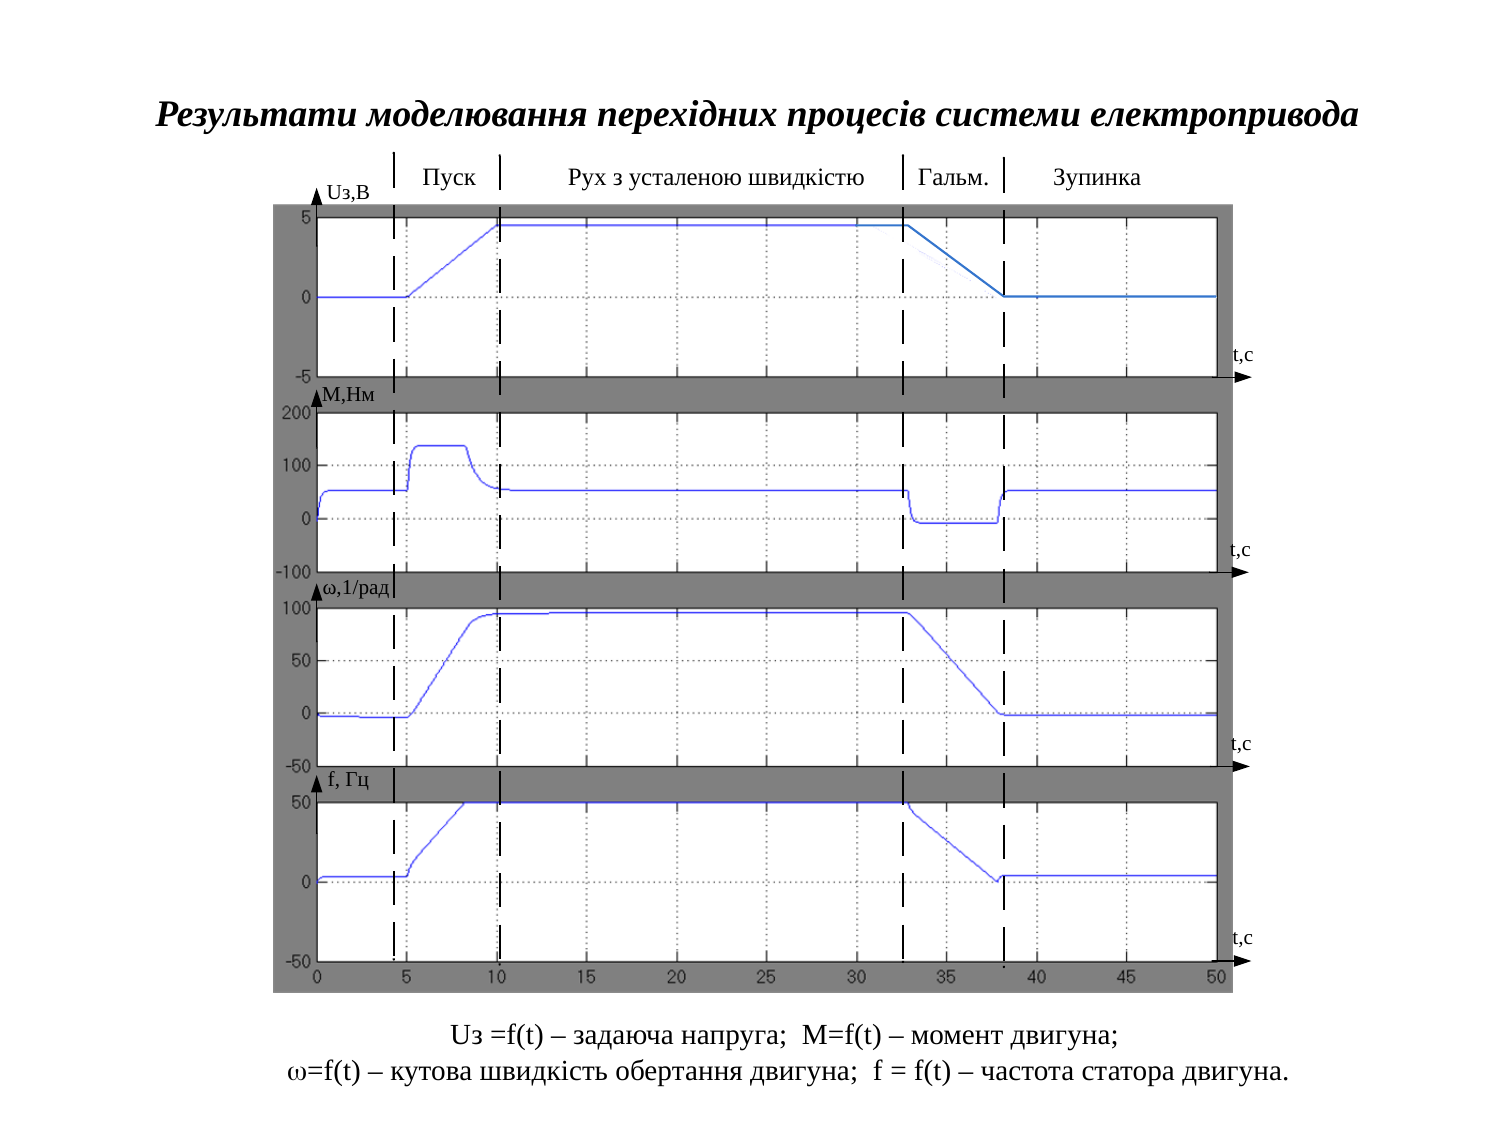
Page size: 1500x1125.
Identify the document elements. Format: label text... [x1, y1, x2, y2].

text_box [269, 148, 1273, 997]
text_box Uз =f(t) – задаюча напруга; M=f(t) – момент двигуна; =f(t) – кутова швидкість обертання двигуна; f = f(t) – частота статора двигуна. [117, 1008, 1372, 1094]
text_box Результати моделювання перехідних процесів системи електропривода [140, 81, 1442, 142]
